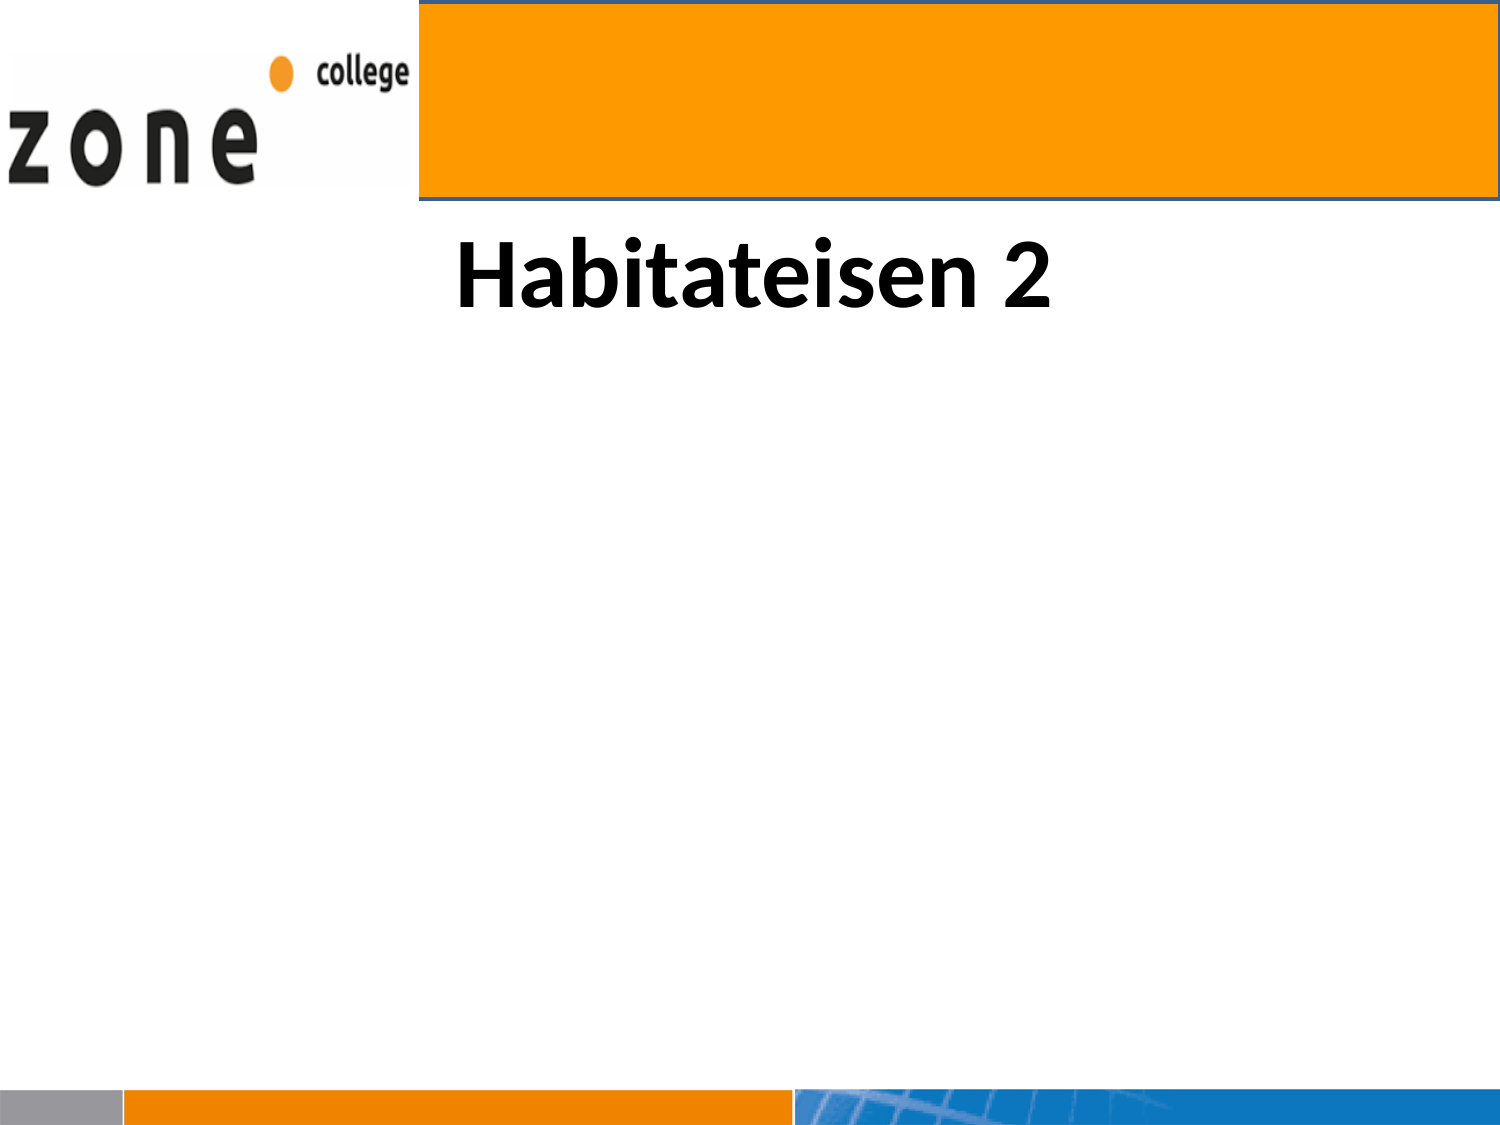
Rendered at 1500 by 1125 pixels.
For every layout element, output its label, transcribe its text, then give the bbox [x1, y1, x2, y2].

text_box [420, 0, 1500, 201]
picture [0, 0, 1500, 1125]
title Habitateisen 2 [117, 199, 1393, 335]
